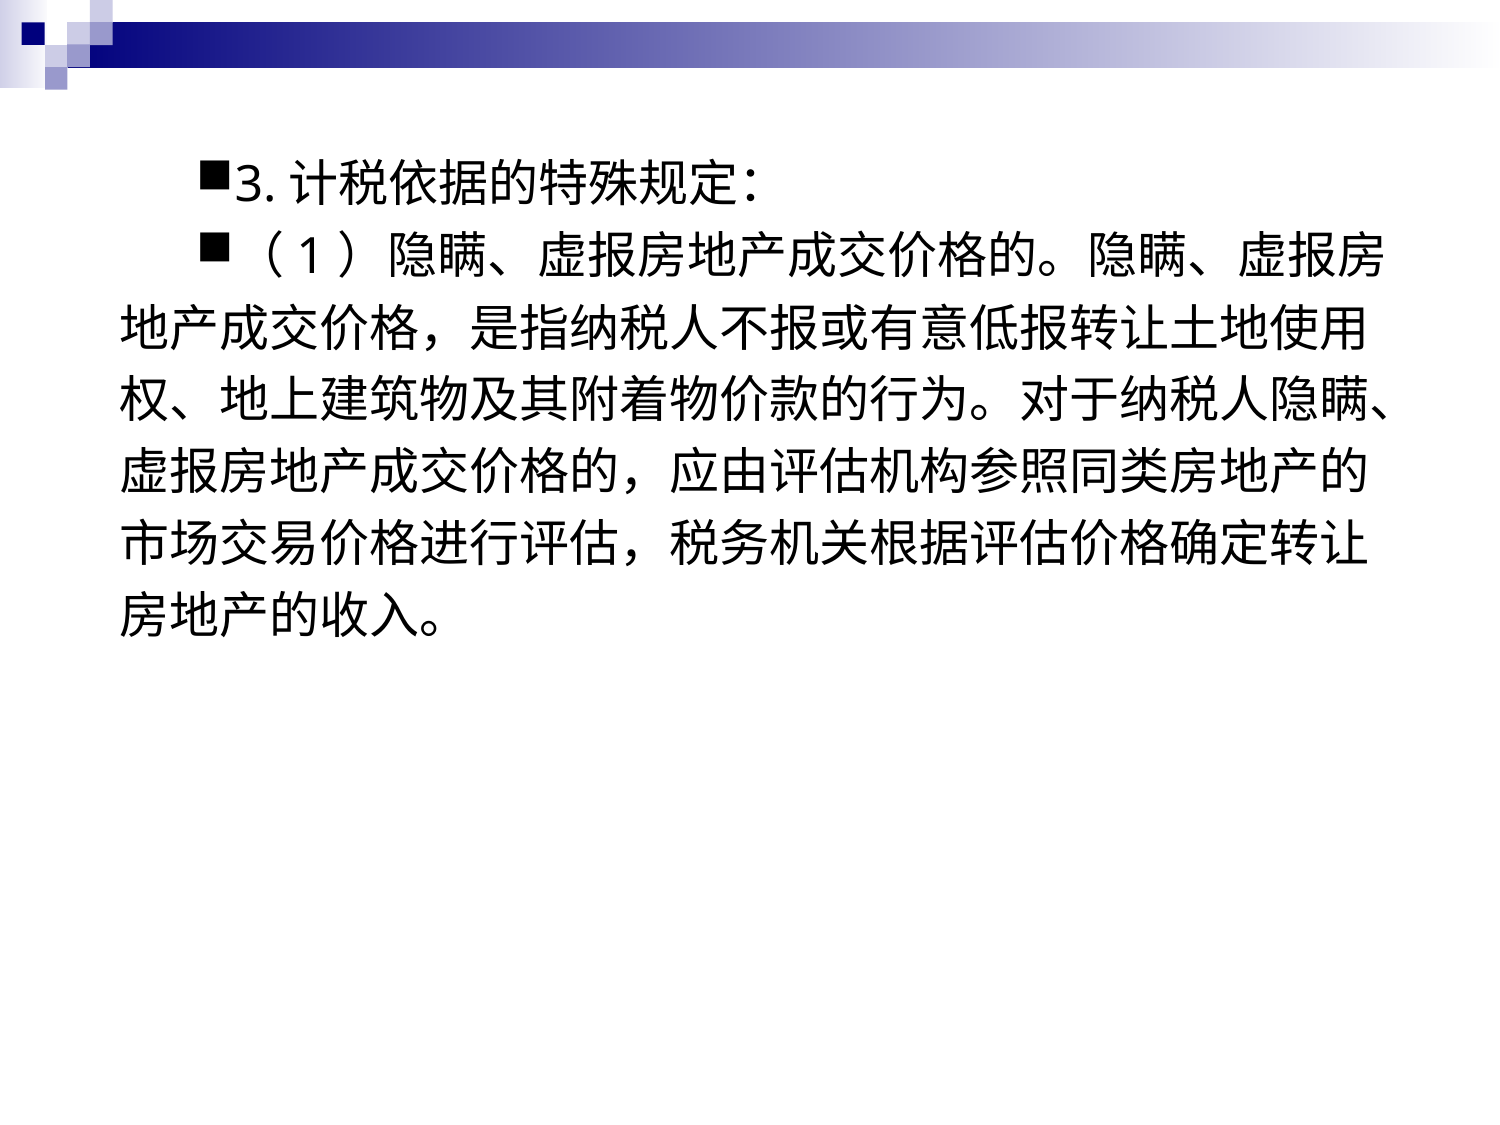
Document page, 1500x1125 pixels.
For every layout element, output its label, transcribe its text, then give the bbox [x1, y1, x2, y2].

list 3.计税依据的特殊规定： （1）隐瞒、虚报房地产成交价格的。隐瞒、虚报房地产成交价格，是指纳税人不报或有意低报转让土地使用权、地上建筑物及其附着物价款的行为。对于纳税人隐瞒、虚报房地产成交价格的，应由评估机构参照同类房地产的市场交易价格进行评估，税务机关根据评估价格确定转让房地产的收入。 [48, 132, 1426, 963]
